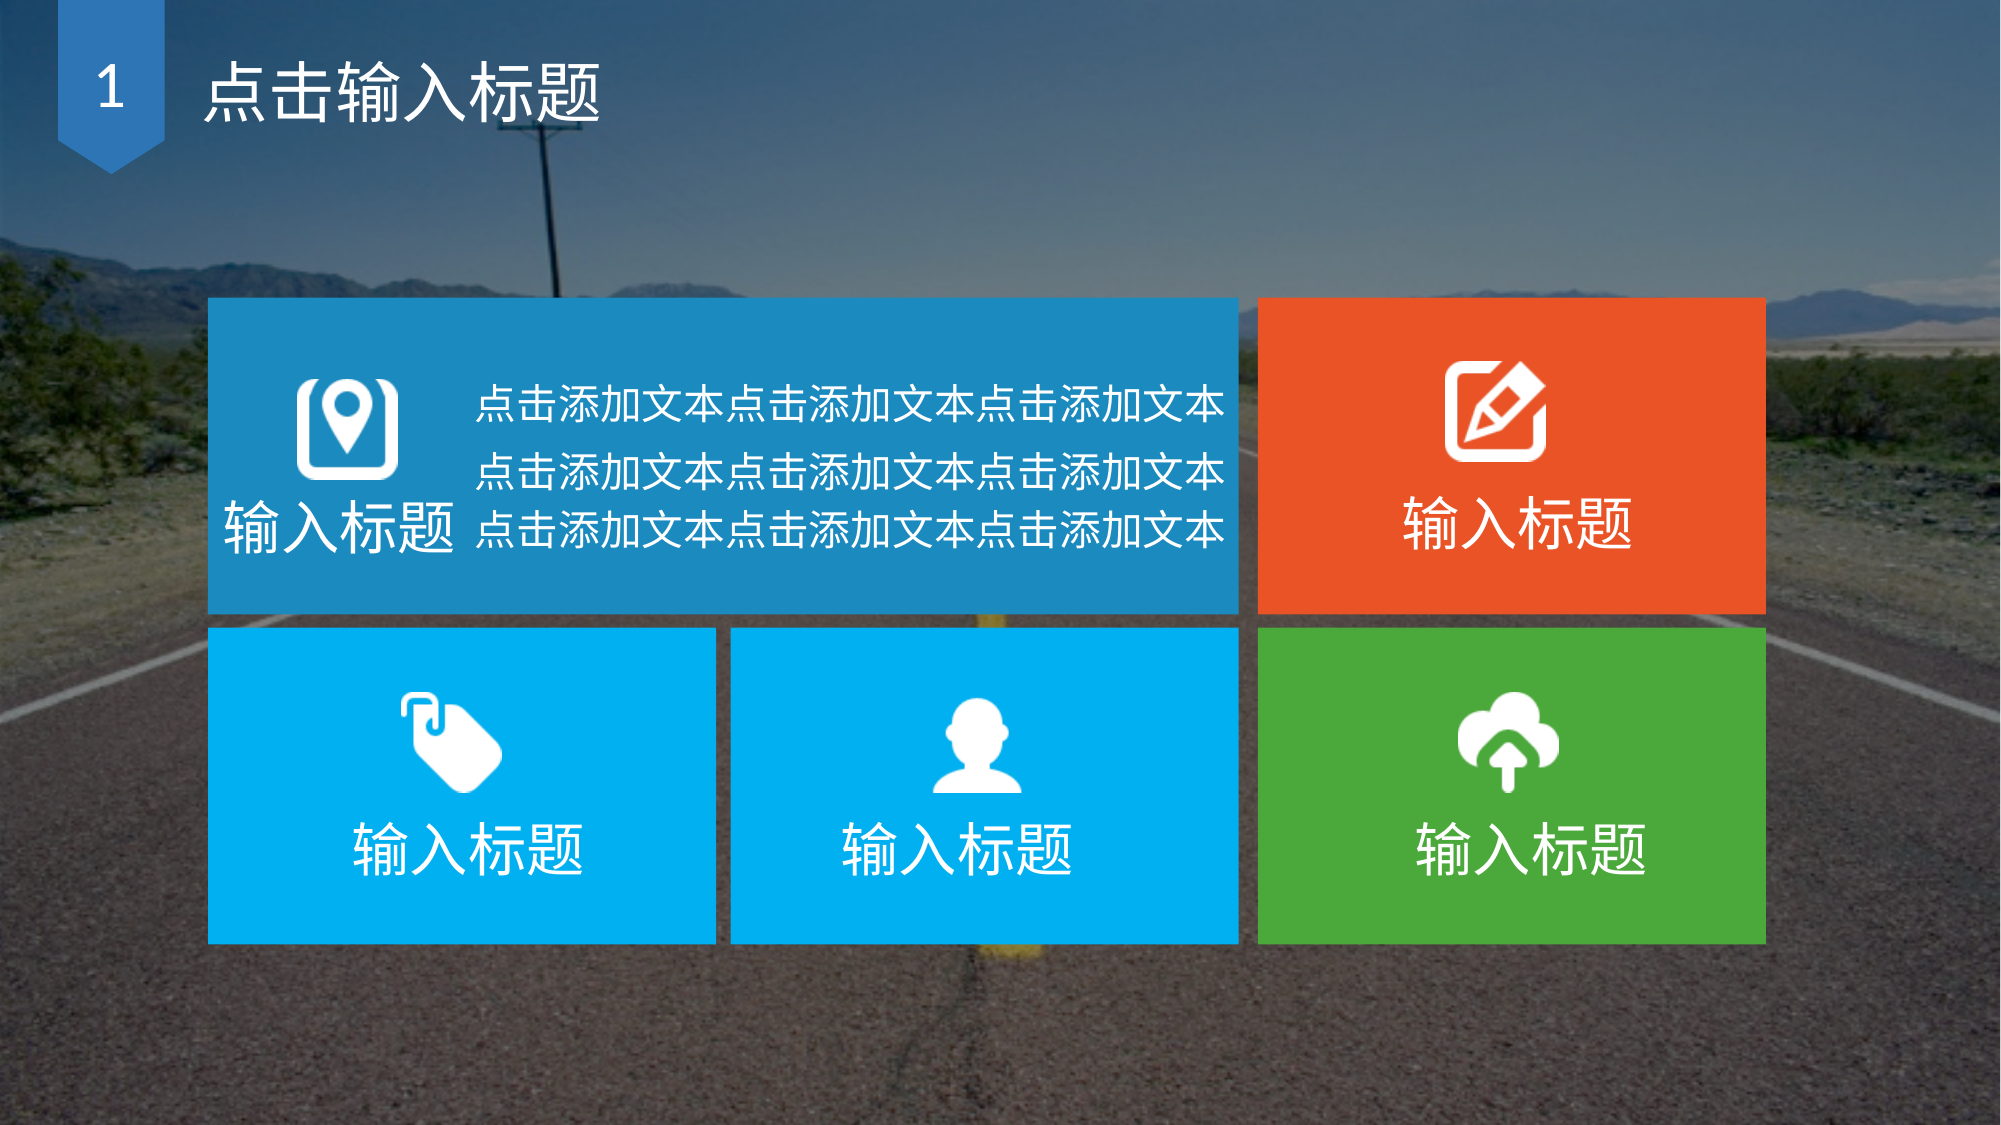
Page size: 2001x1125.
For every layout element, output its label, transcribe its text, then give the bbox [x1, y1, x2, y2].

text_box [57, 0, 166, 176]
text_box 输入标题 [336, 805, 655, 891]
text_box 1 [77, 33, 184, 129]
text_box [207, 627, 717, 946]
text_box [1257, 627, 1767, 946]
text_box 输入标题 [1386, 479, 1704, 565]
text_box 输入标题 [208, 484, 526, 570]
text_box [207, 297, 1240, 616]
text_box 点击添加文本点击添加文本点击添加文本 [460, 496, 1249, 562]
text_box 点击输入标题 [186, 43, 673, 138]
text_box 输入标题 [825, 805, 1144, 891]
text_box 点击添加文本点击添加文本点击添加文本 [460, 370, 1249, 436]
text_box 点击添加文本点击添加文本点击添加文本 [460, 438, 1249, 496]
picture [0, 0, 2001, 1125]
text_box [1257, 297, 1767, 616]
text_box [730, 627, 1240, 946]
text_box 输入标题 [1400, 805, 1718, 891]
